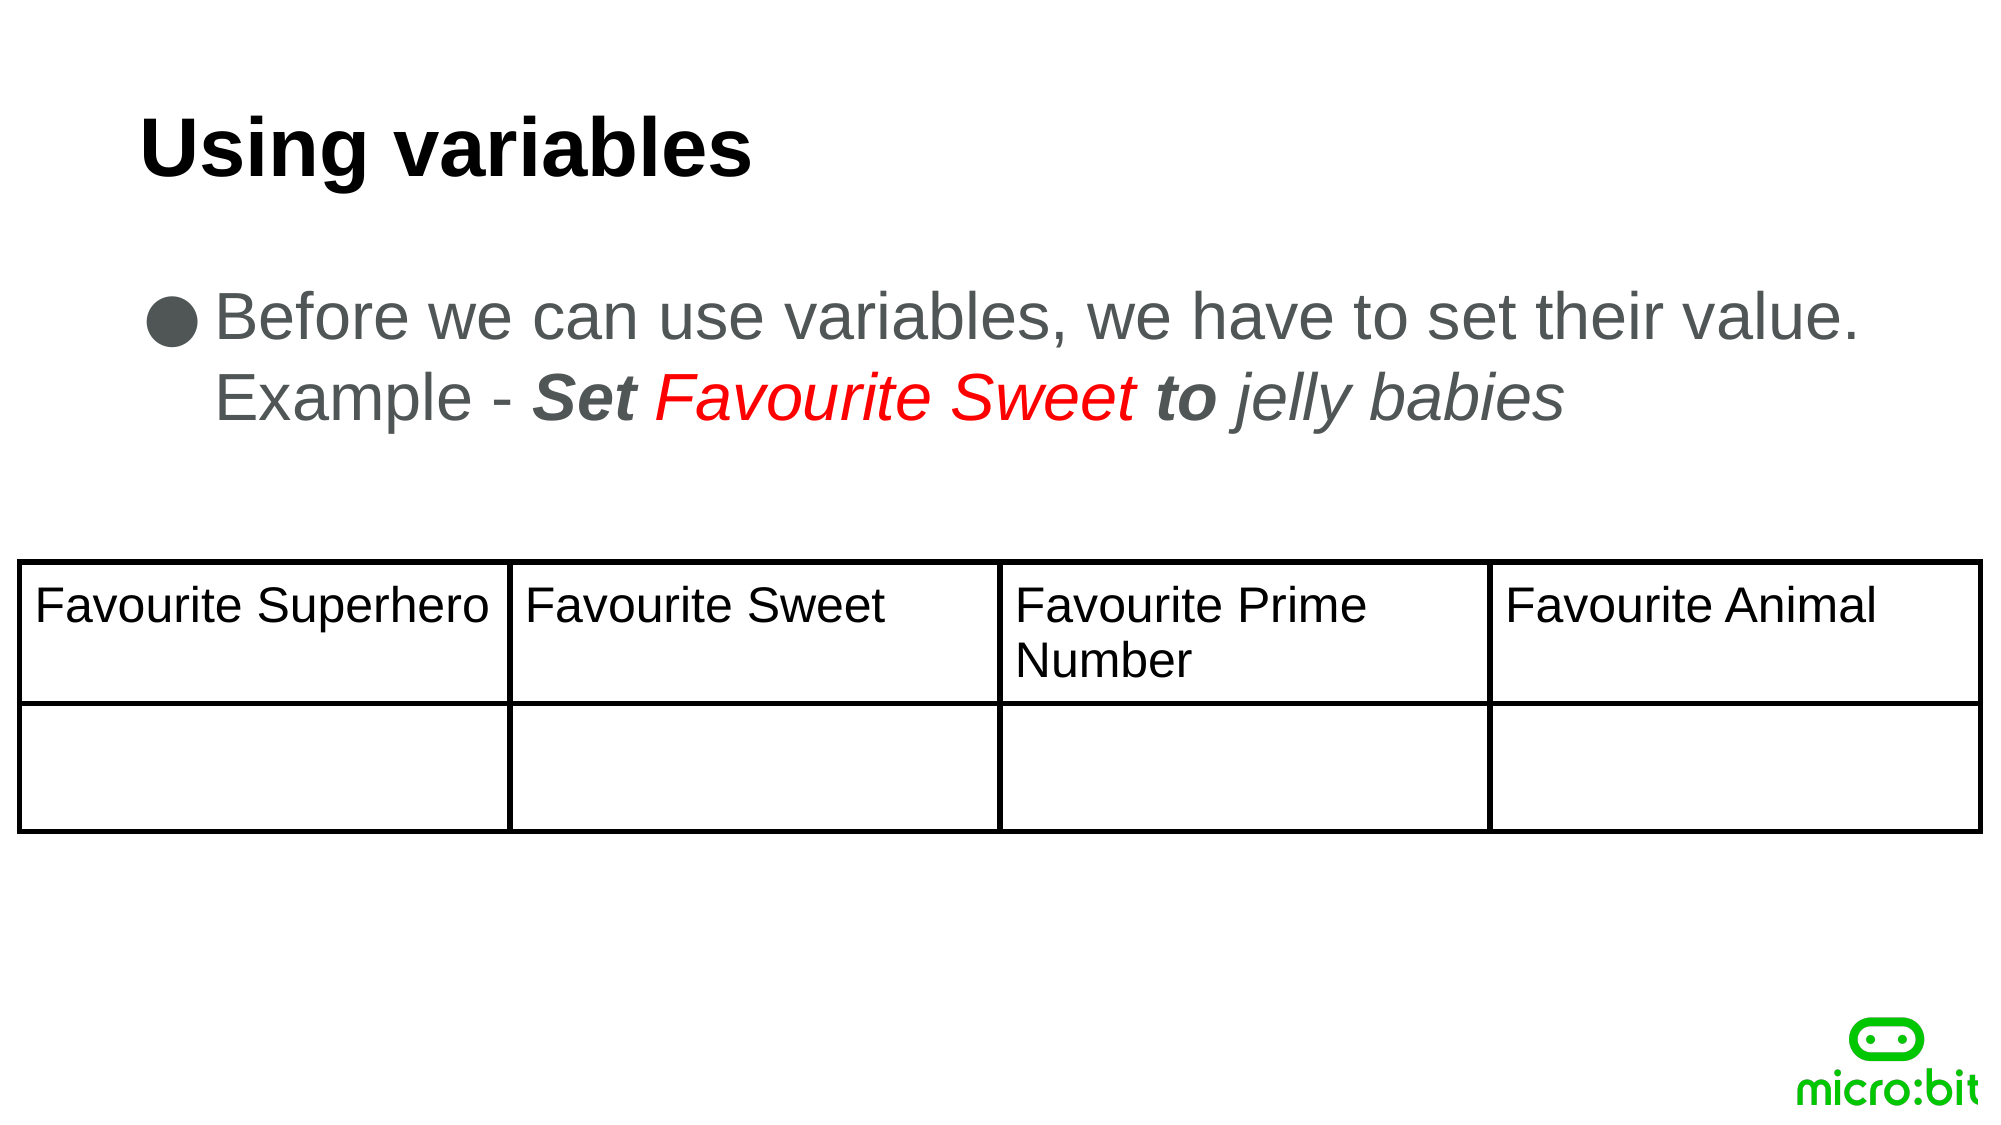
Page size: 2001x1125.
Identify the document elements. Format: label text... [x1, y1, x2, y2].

table_header Favourite Prime Number [1003, 565, 1487, 701]
table_cell [1493, 706, 1978, 829]
table_header Favourite Superhero [22, 565, 507, 701]
text_box Using variables Before we can use variables, we have to set their value. Example - Set Favourite Sweet to jelly babies [124, 0, 1959, 559]
table_header Favourite Animal [1493, 565, 1978, 701]
table_cell [513, 706, 997, 829]
table_header Favourite Sweet [513, 565, 997, 701]
picture [1797, 1017, 1978, 1106]
table_cell [1003, 706, 1487, 829]
table_cell [22, 706, 507, 829]
